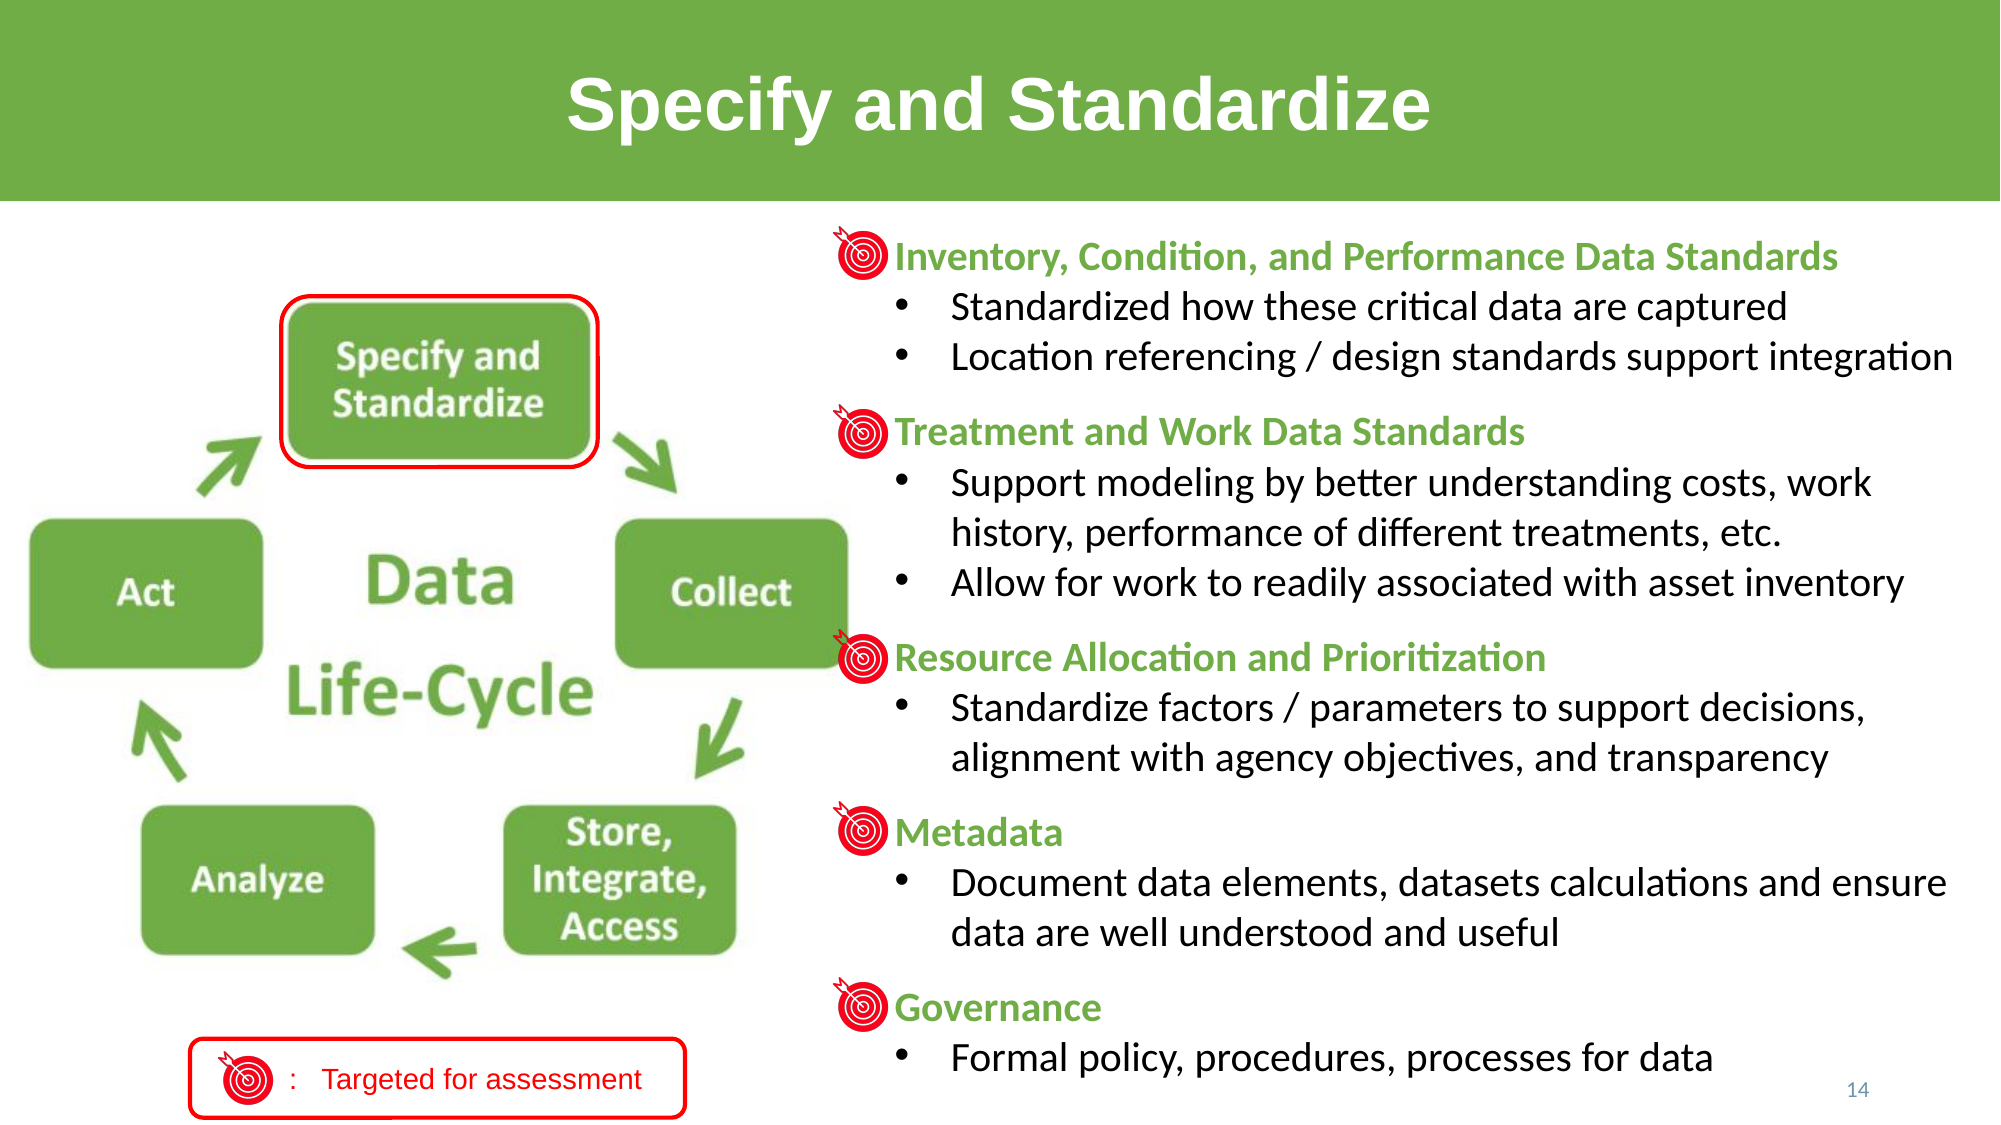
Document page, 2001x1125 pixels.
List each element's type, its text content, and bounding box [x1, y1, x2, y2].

title Specify and Standardize [0, 0, 2000, 202]
text_box Inventory, Condition, and Performance Data Standards Standardized how these critical data are captured Location referencing / design standards support integration Treatment and Work Data Standards Support modeling by better understanding costs, work history, performance of different treatments, etc. Allow for work to readily associated with asset inventory Resource Allocation and Prioritization Standardize factors / parameters to support decisions, alignment with agency objectives, and transparency Metadata Document data elements, datasets calculations and ensure data are well understood and useful Governance Formal policy, procedures, processes for data [894, 229, 1988, 1080]
text_box 14 [1715, 1066, 2000, 1111]
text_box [189, 1038, 686, 1118]
picture [3, 288, 889, 1033]
picture [832, 224, 889, 281]
